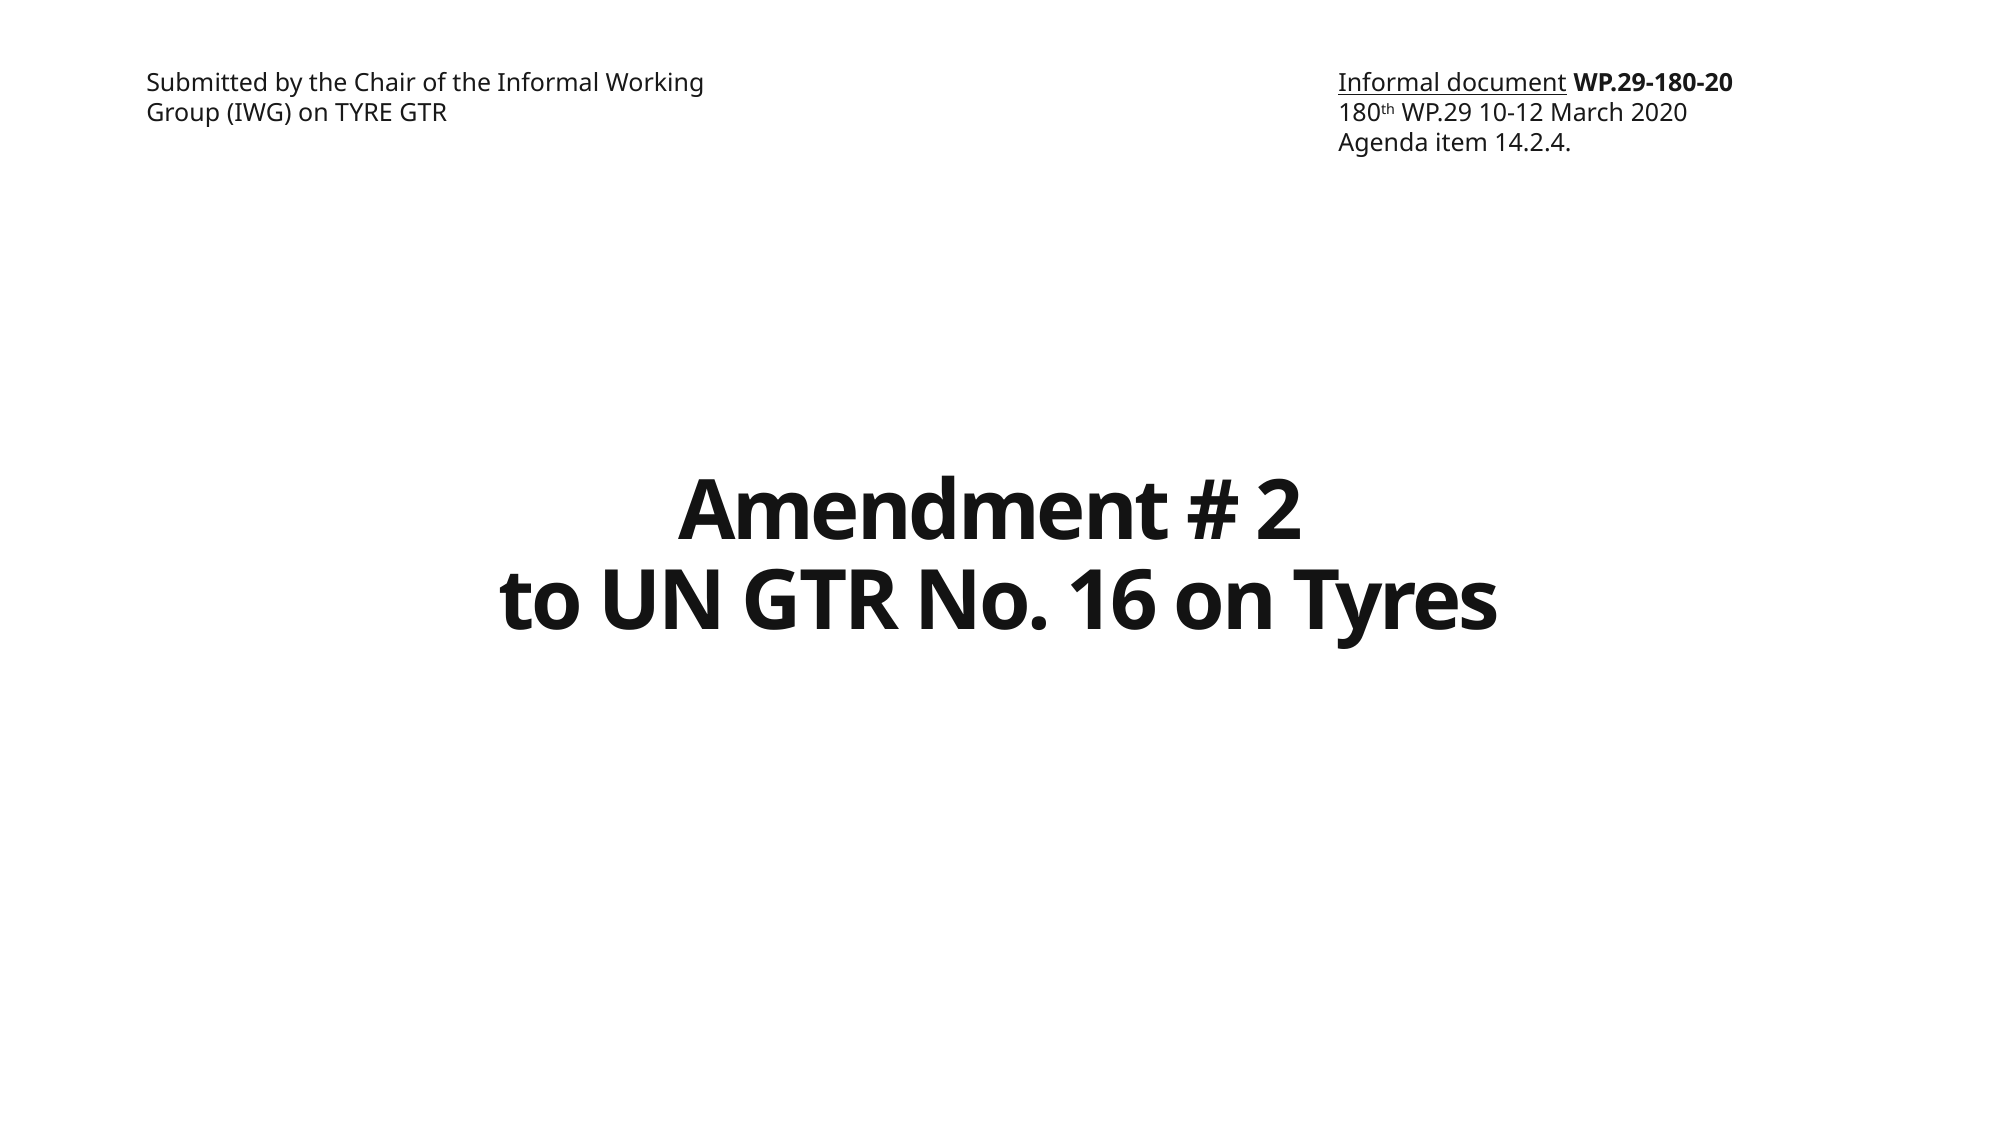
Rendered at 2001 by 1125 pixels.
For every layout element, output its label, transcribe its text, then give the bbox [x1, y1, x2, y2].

text_box Informal document WP.29-180-20 180th WP.29 10-12 March 2020 Agenda item 14.2.4. [1323, 59, 1948, 164]
list Amendment # 2 to UN GTR No. 16 on Tyres [249, 531, 1750, 655]
text_box Submitted by the Chair of the Informal Working Group (IWG) on TYRE GTR [131, 59, 736, 134]
